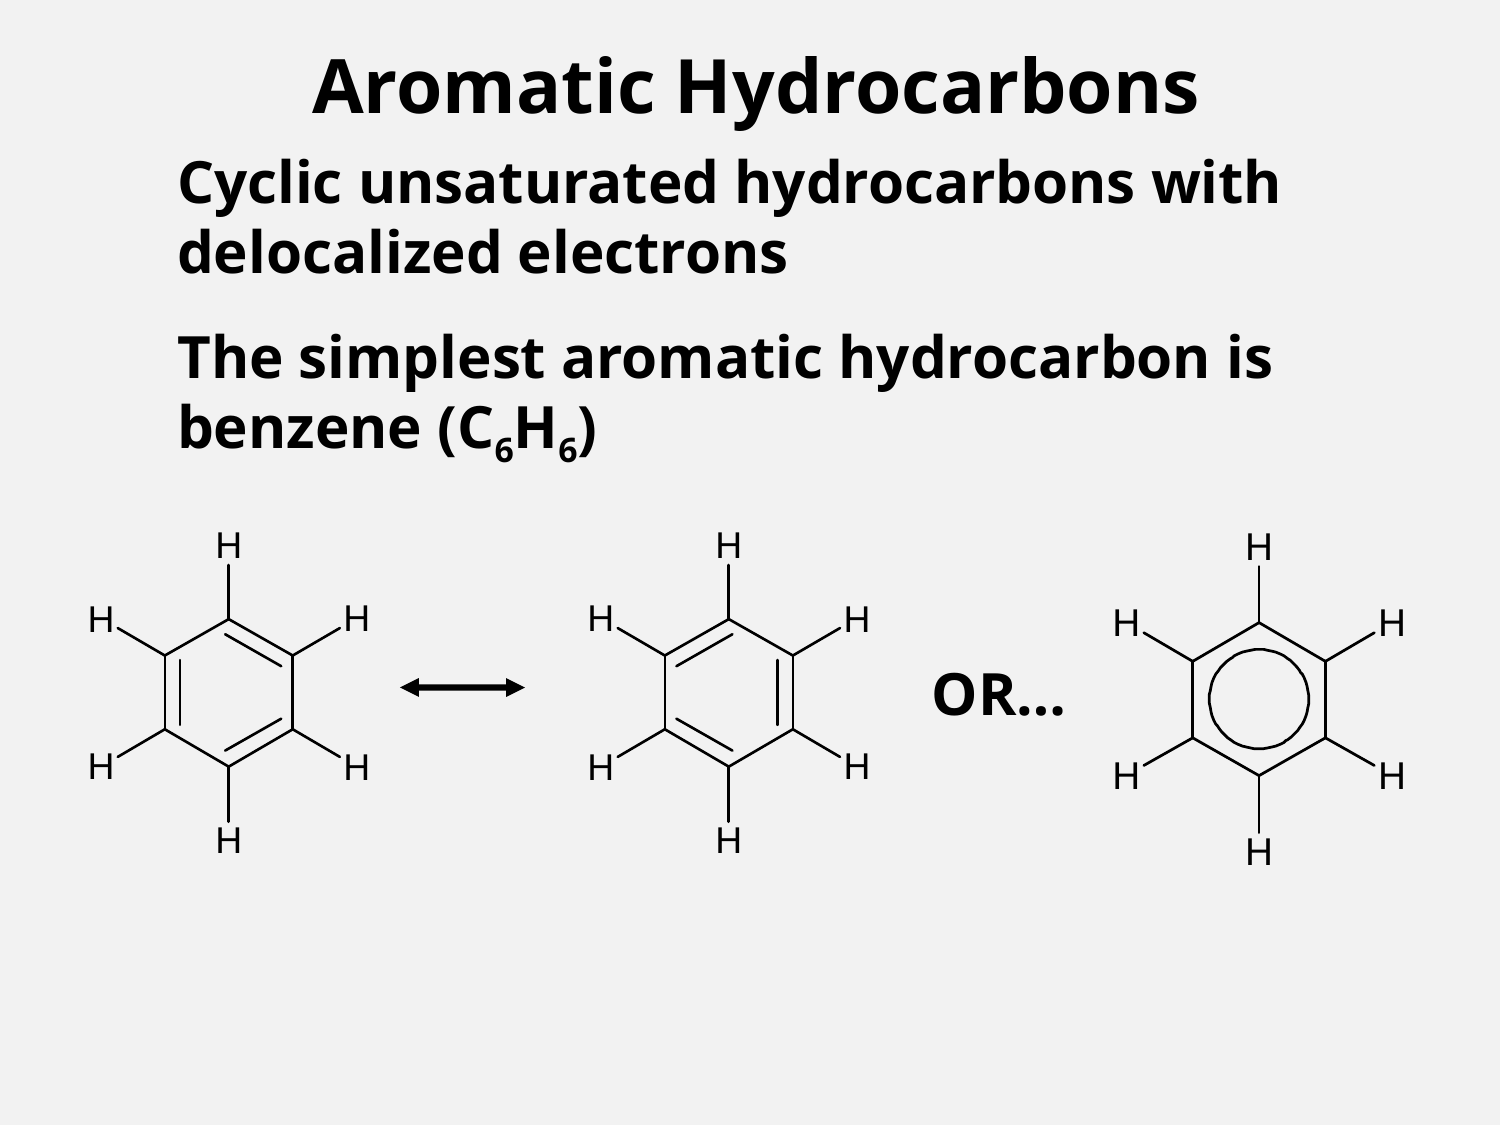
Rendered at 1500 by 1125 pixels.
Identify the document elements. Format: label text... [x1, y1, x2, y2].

text_box Cyclic unsaturated hydrocarbons with delocalized electrons [162, 137, 1341, 293]
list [87, 524, 372, 863]
text_box [399, 681, 526, 694]
text_box OR… [917, 649, 1082, 735]
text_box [1112, 524, 1407, 876]
text_box The simplest aromatic hydrocarbon is benzene (C6H6) [162, 312, 1413, 477]
title Aromatic Hydrocarbons [249, 24, 1263, 137]
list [587, 524, 872, 863]
